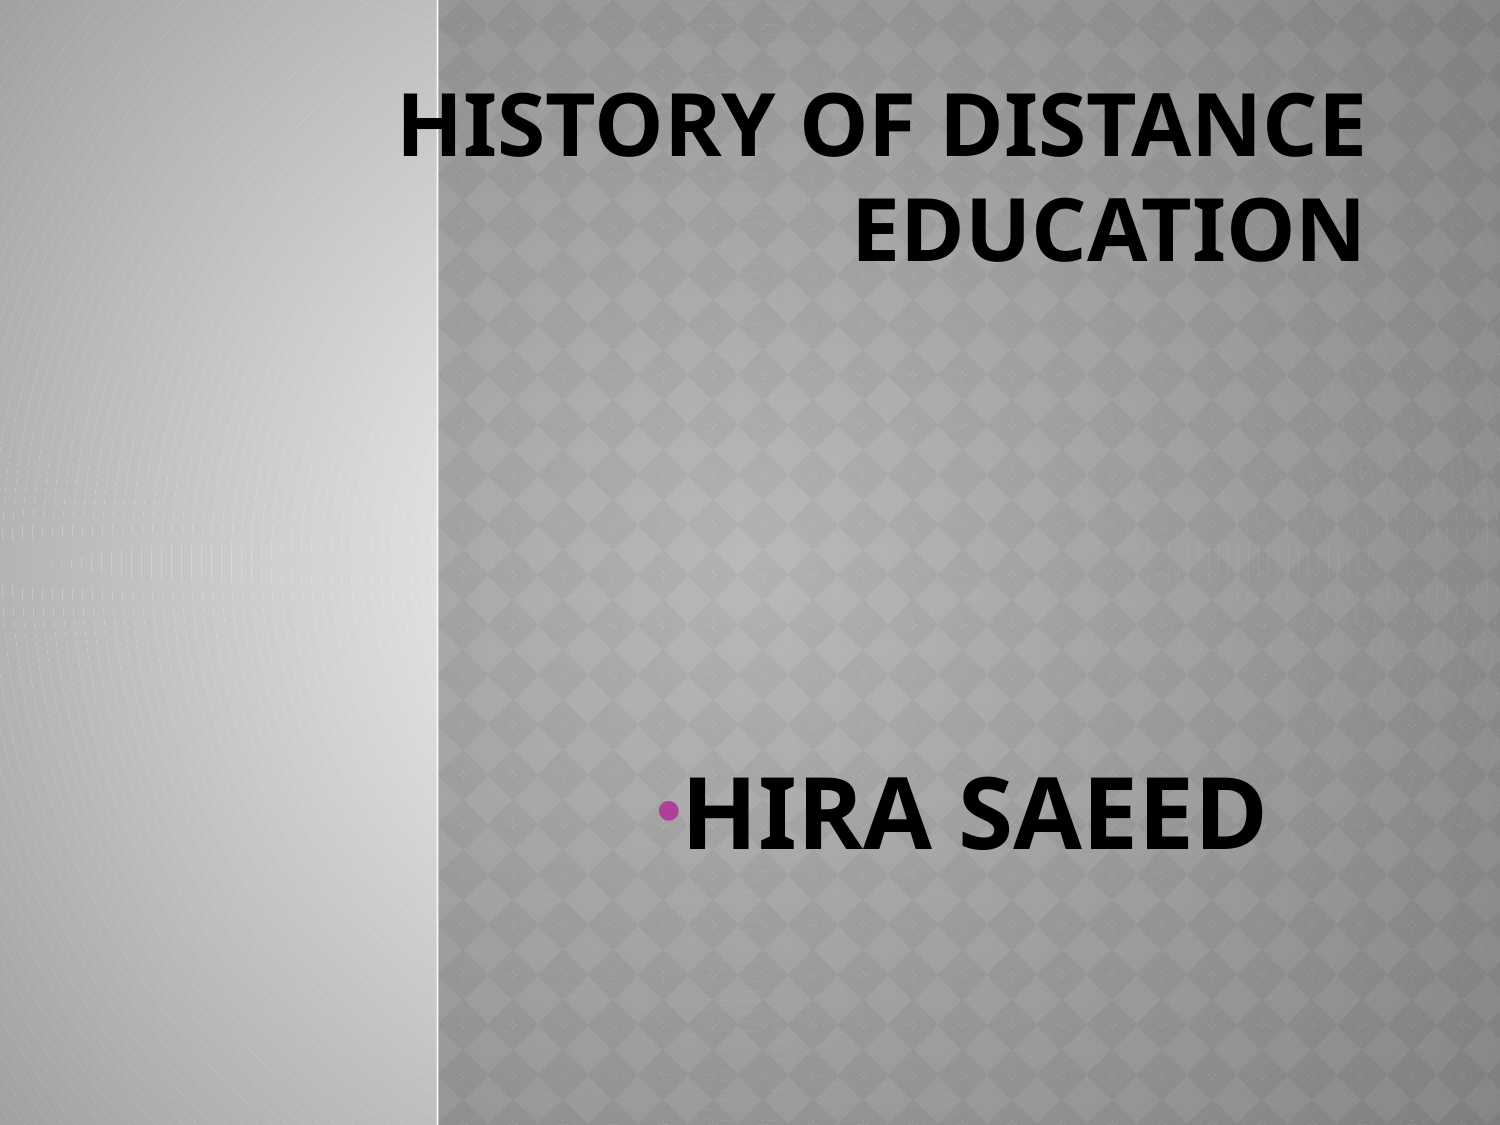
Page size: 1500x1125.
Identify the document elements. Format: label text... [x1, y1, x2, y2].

title History of Distance education [99, 37, 1375, 279]
subtitle HIRA SAEED [537, 750, 1388, 1000]
